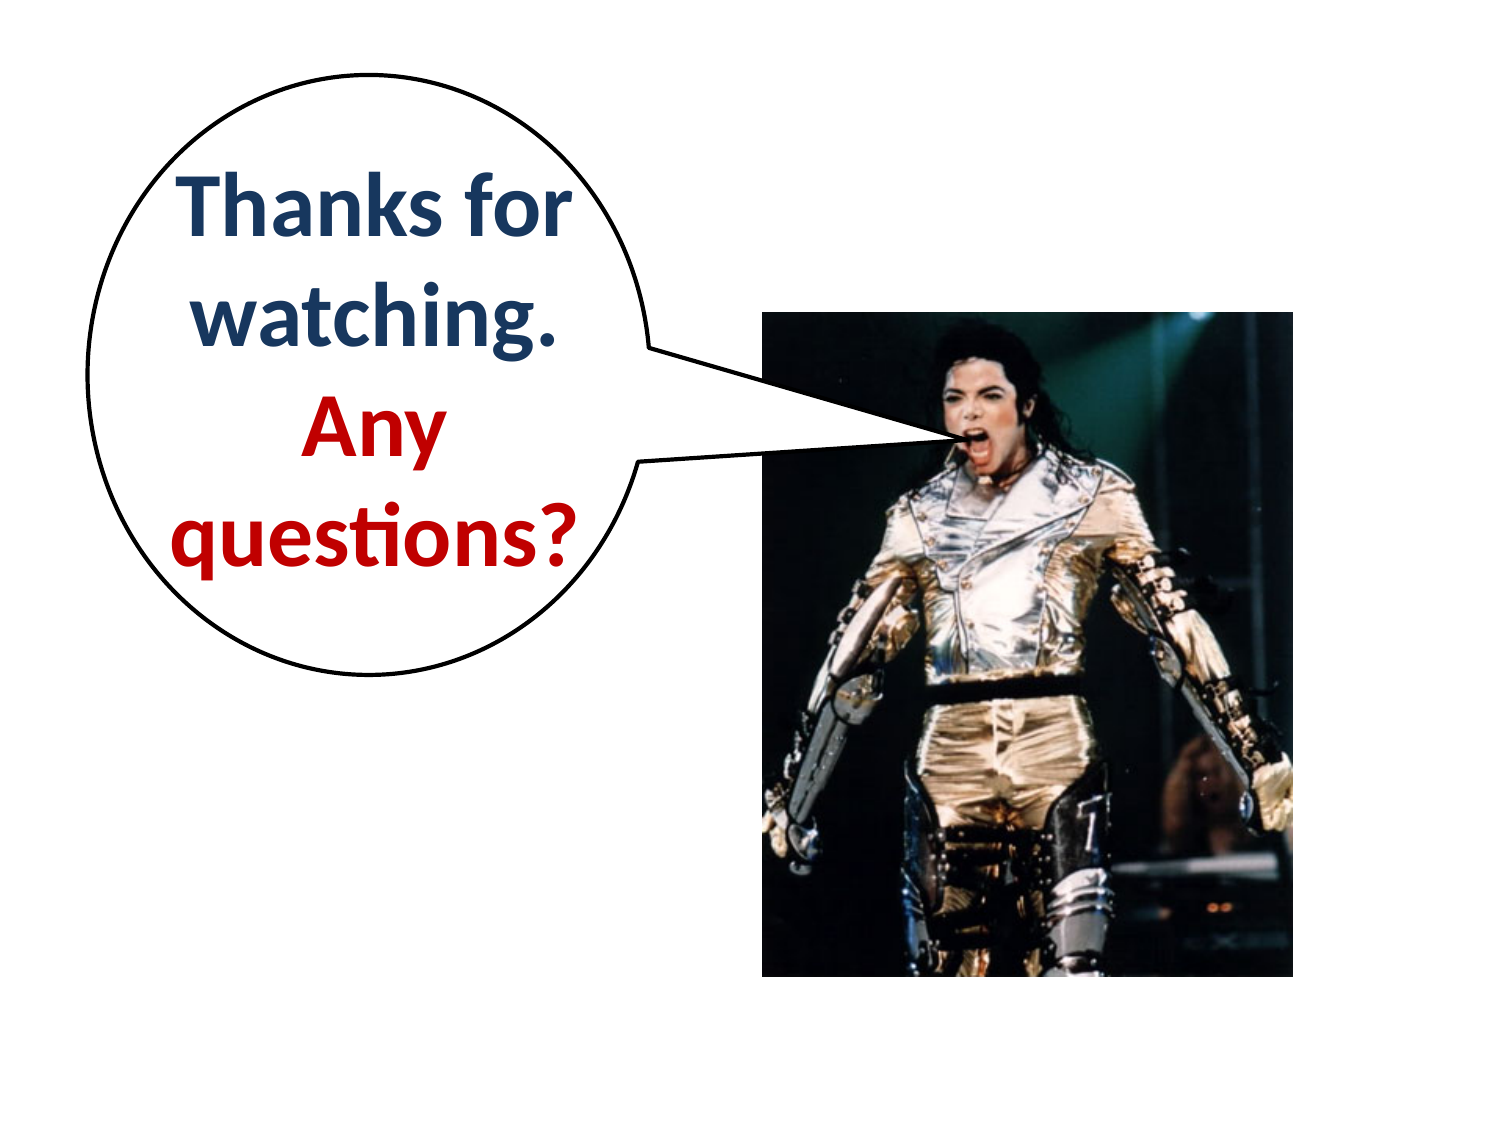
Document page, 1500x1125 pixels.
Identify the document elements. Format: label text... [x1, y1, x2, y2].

text_box [194, 72, 544, 137]
picture [762, 312, 1293, 977]
text_box [85, 201, 137, 549]
text_box [613, 221, 757, 529]
text_box Thanks for watching. Any questions? [137, 137, 613, 592]
text_box [171, 592, 566, 678]
